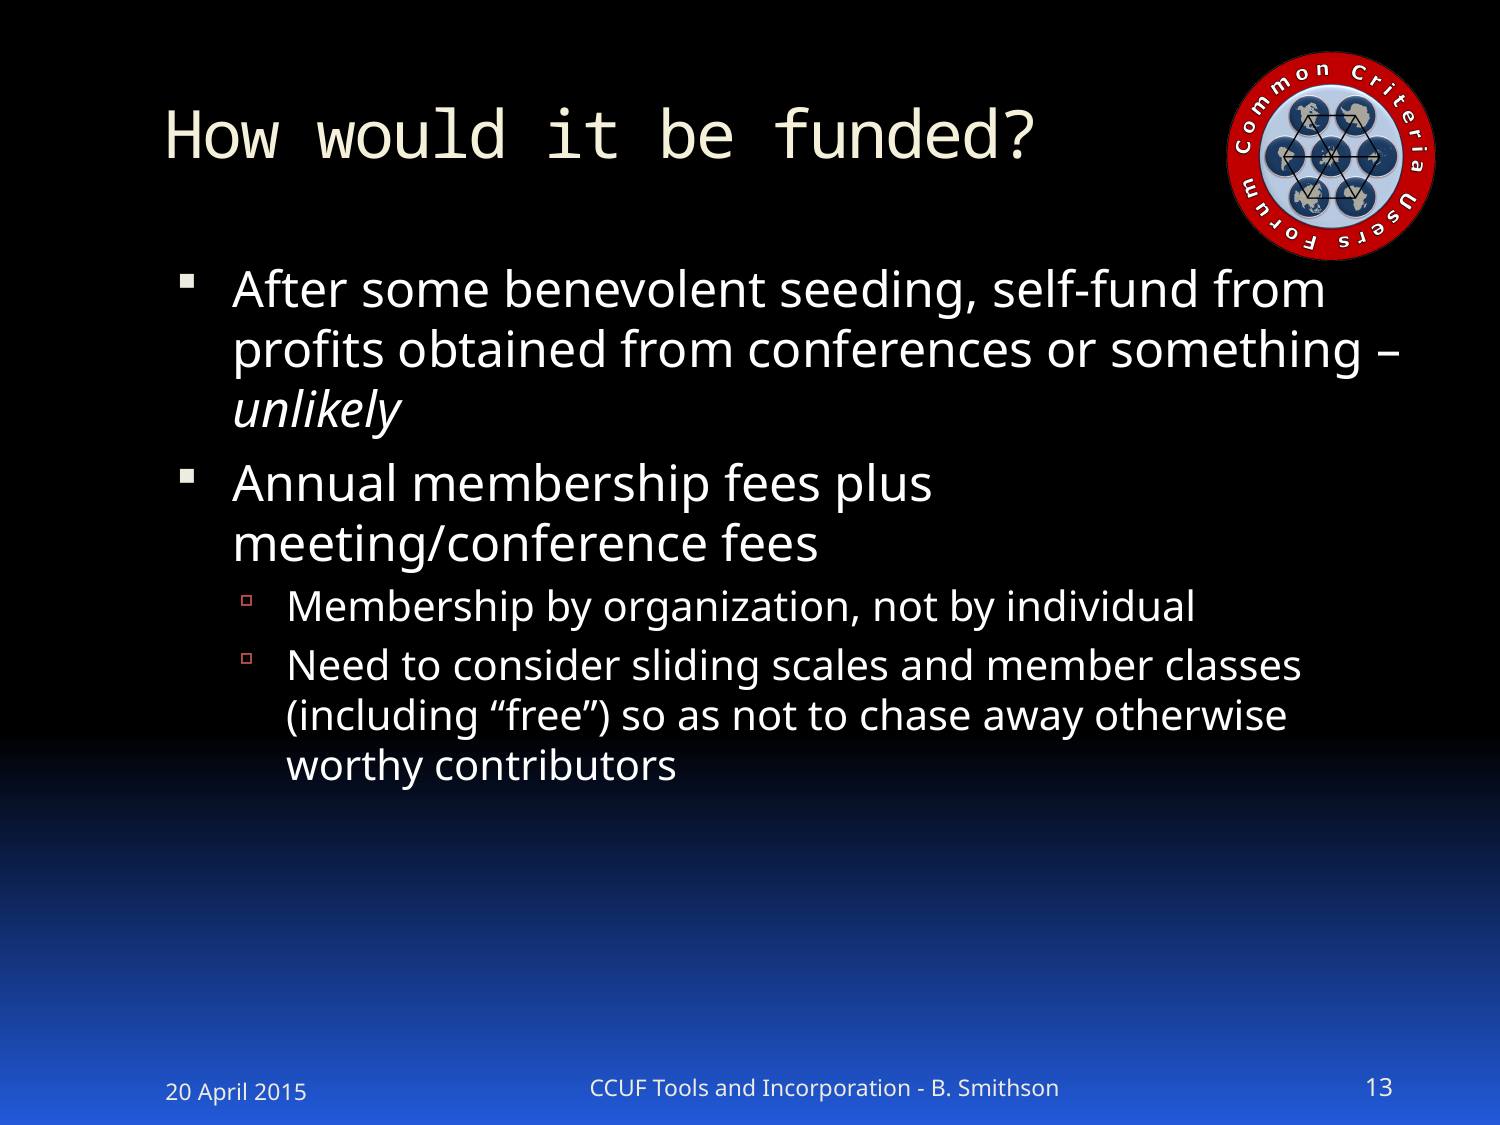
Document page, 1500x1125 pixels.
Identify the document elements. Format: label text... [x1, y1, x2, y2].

list After some benevolent seeding, self-fund from profits obtained from conferences or something – unlikely Annual membership fees plus meeting/conference fees Membership by organization, not by individual Need to consider sliding scales and member classes (including “free”) so as not to chase away otherwise worthy contributors [150, 249, 1425, 1043]
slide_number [150, 1052, 395, 1113]
slide_number 13 [1350, 1052, 1425, 1113]
footer CCUF Tools and Incorporation - B. Smithson [412, 1052, 1238, 1113]
picture [1224, 49, 1438, 263]
title How would it be funded? [150, 83, 1225, 234]
